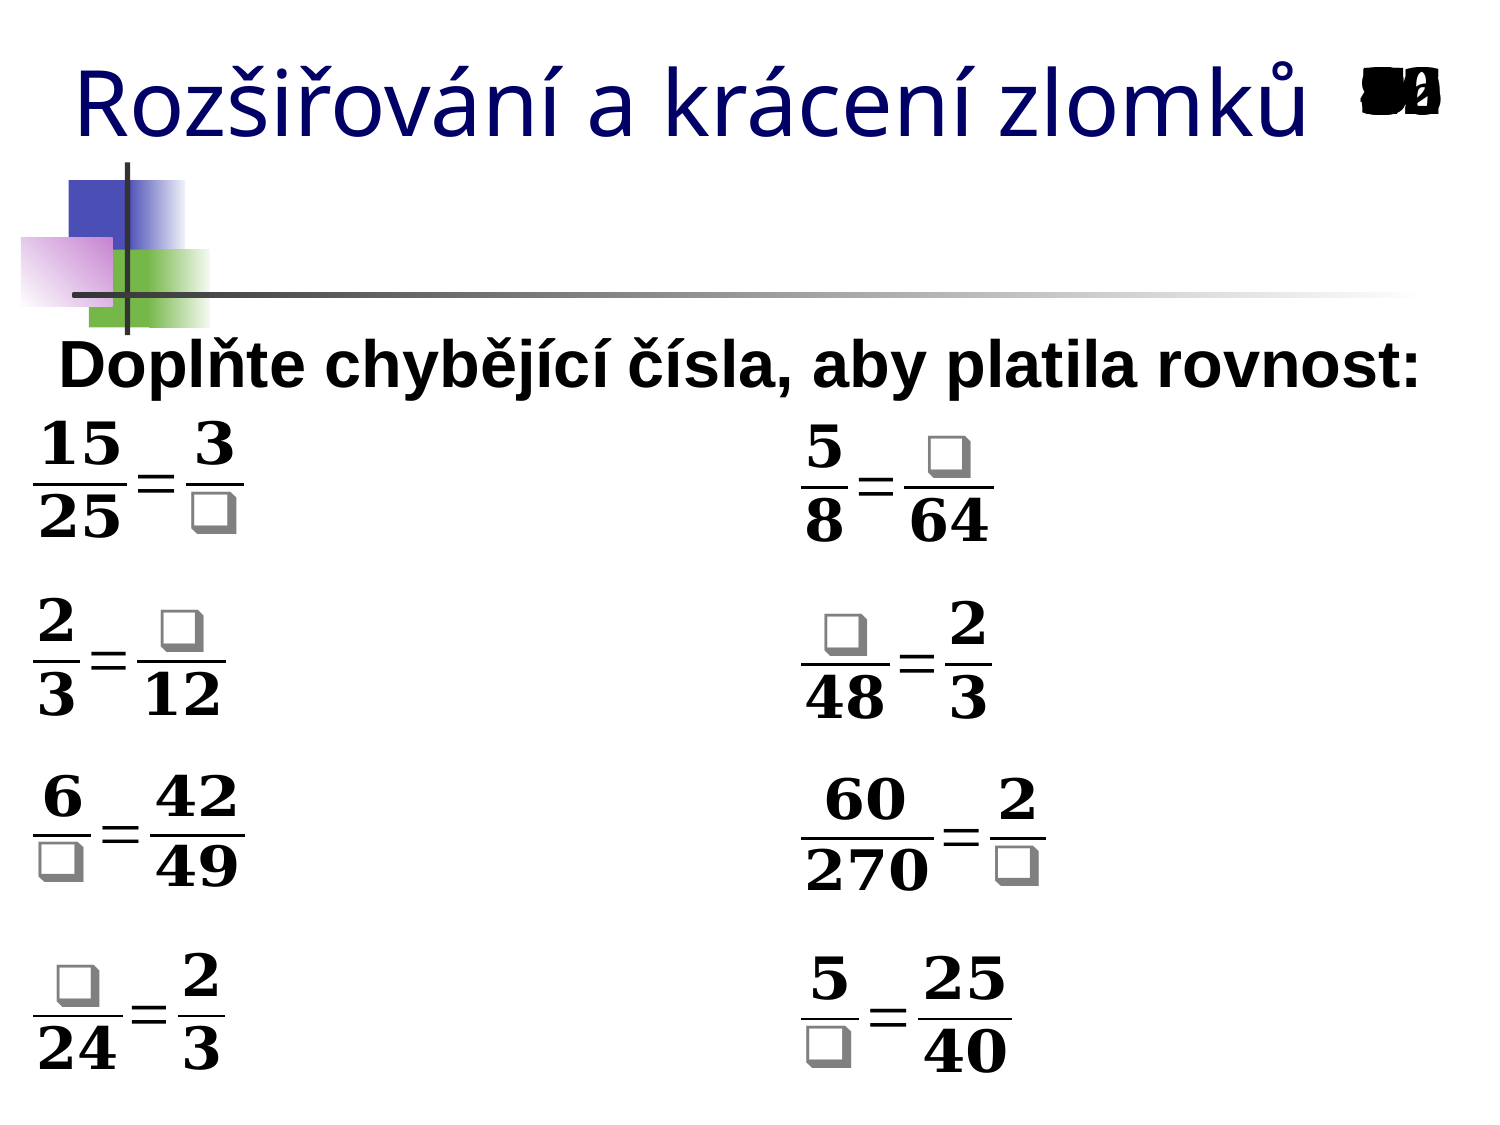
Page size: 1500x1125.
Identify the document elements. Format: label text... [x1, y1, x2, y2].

text_box Doplňte chybějící čísla, aby platila rovnost: [0, 312, 1483, 408]
text_box Rozšiřování a krácení zlomků [53, 37, 1332, 179]
